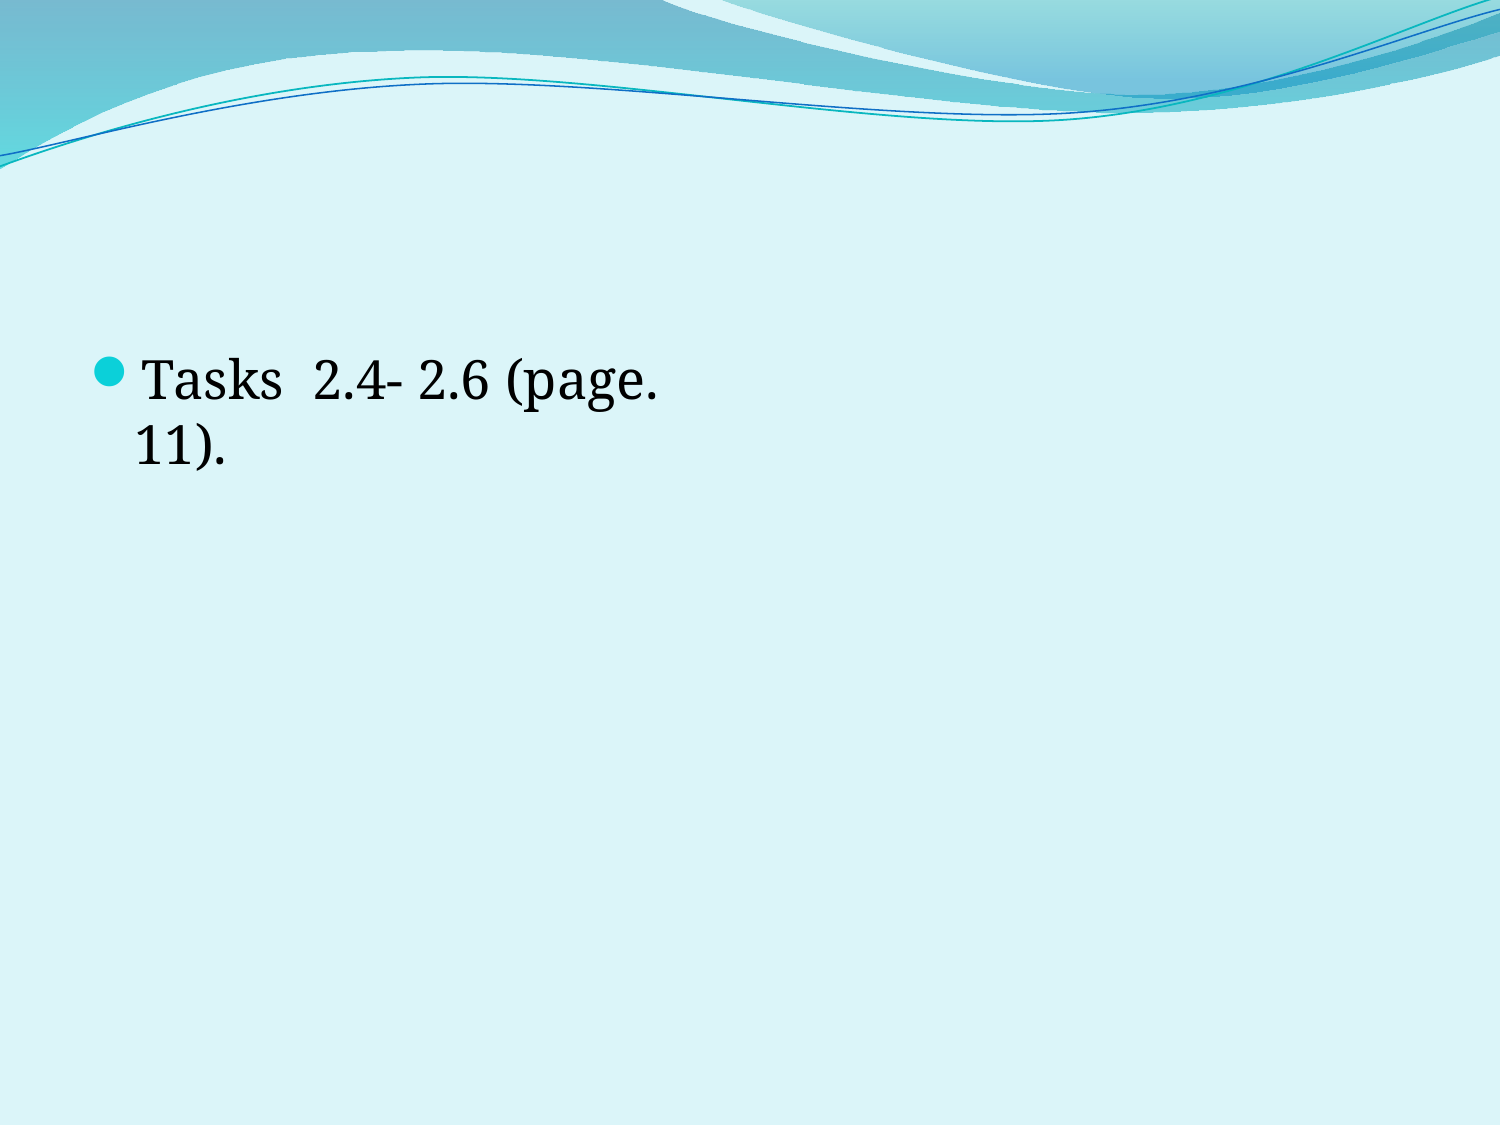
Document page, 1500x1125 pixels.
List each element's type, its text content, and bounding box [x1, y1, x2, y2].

list Tasks 2.4- 2.6 (page. 11). [74, 262, 738, 1006]
